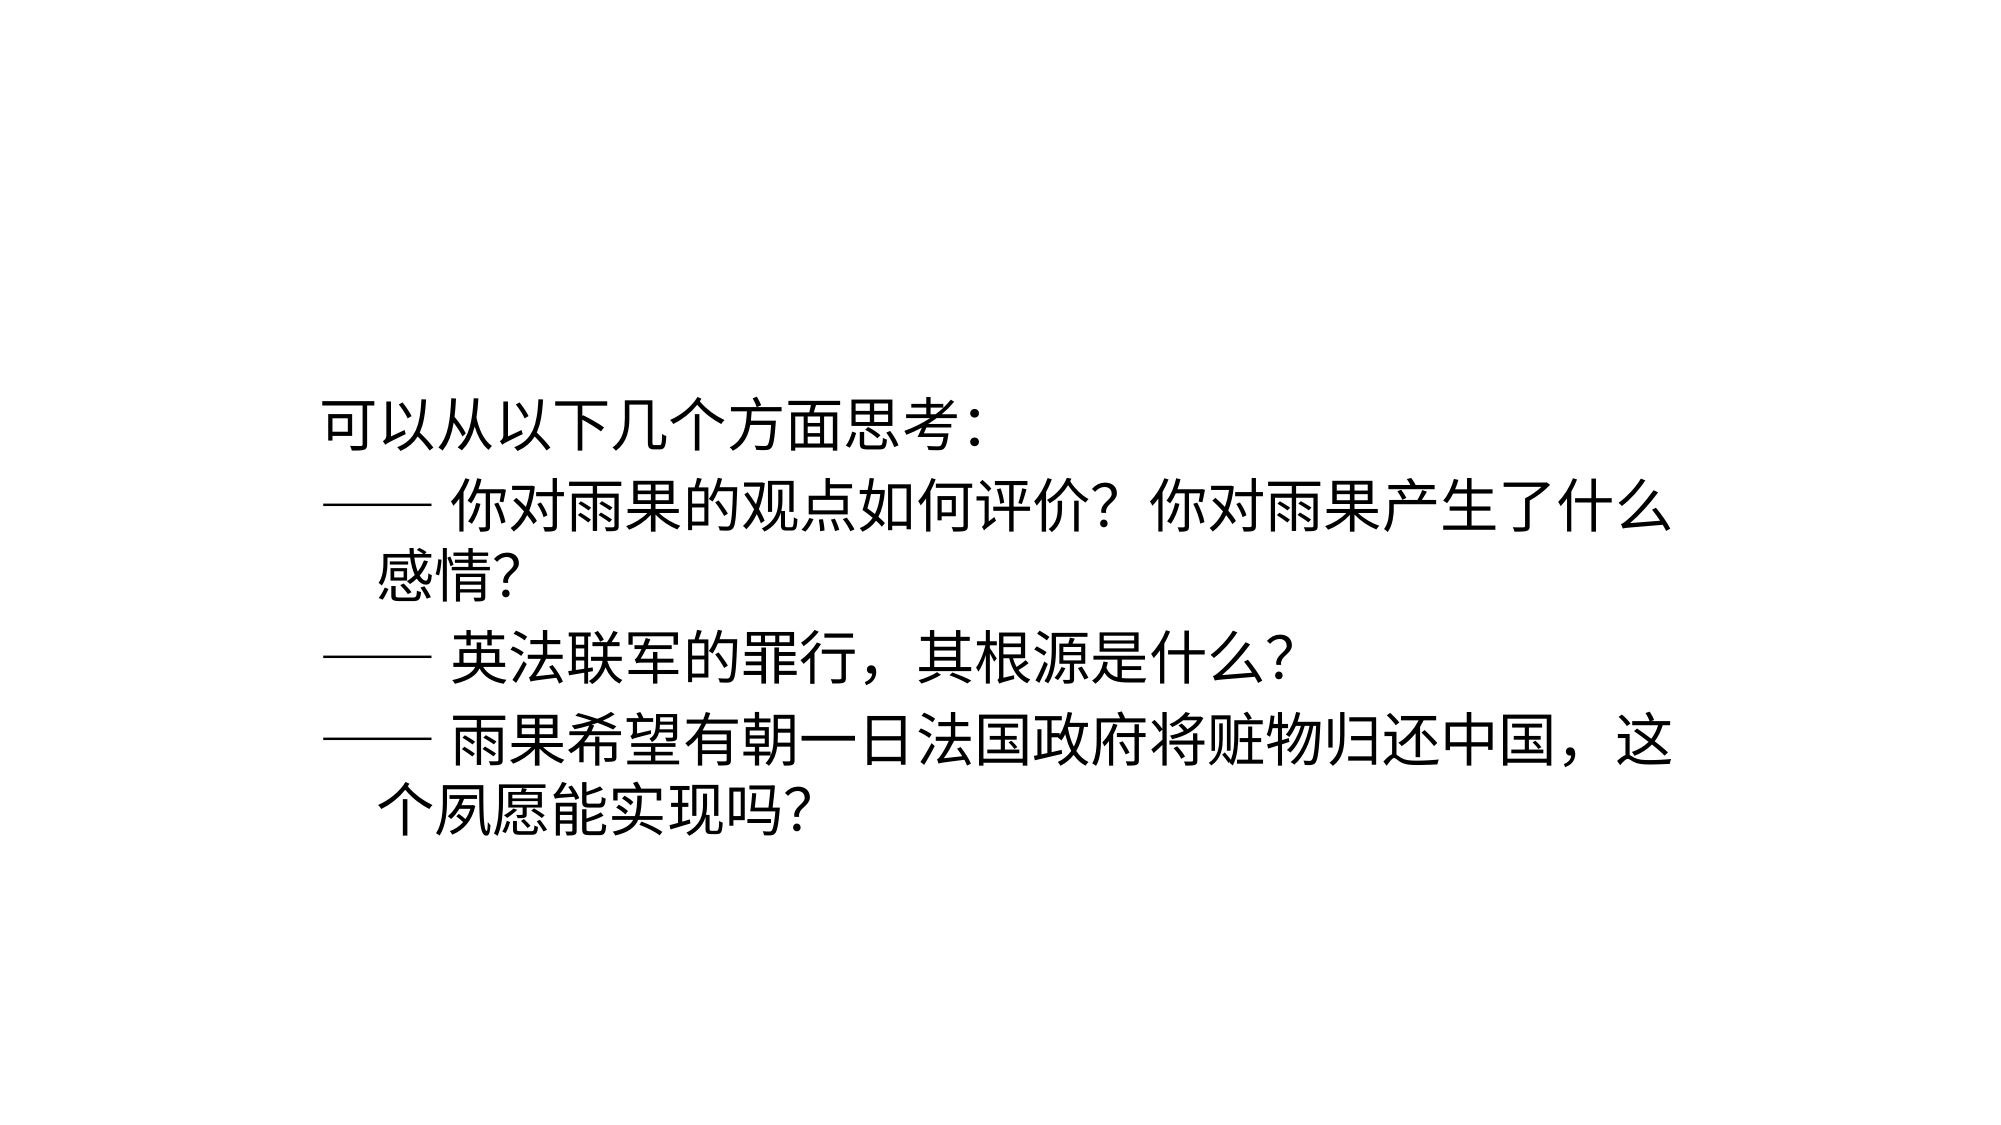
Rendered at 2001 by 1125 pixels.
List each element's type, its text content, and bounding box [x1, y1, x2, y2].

list 可以从以下几个方面思考： ——你对雨果的观点如何评价？你对雨果产生了什么感情？ ——英法联军的罪行，其根源是什么？ ——雨果希望有朝一日法国政府将赃物归还中国，这个夙愿能实现吗？ [304, 216, 1696, 870]
